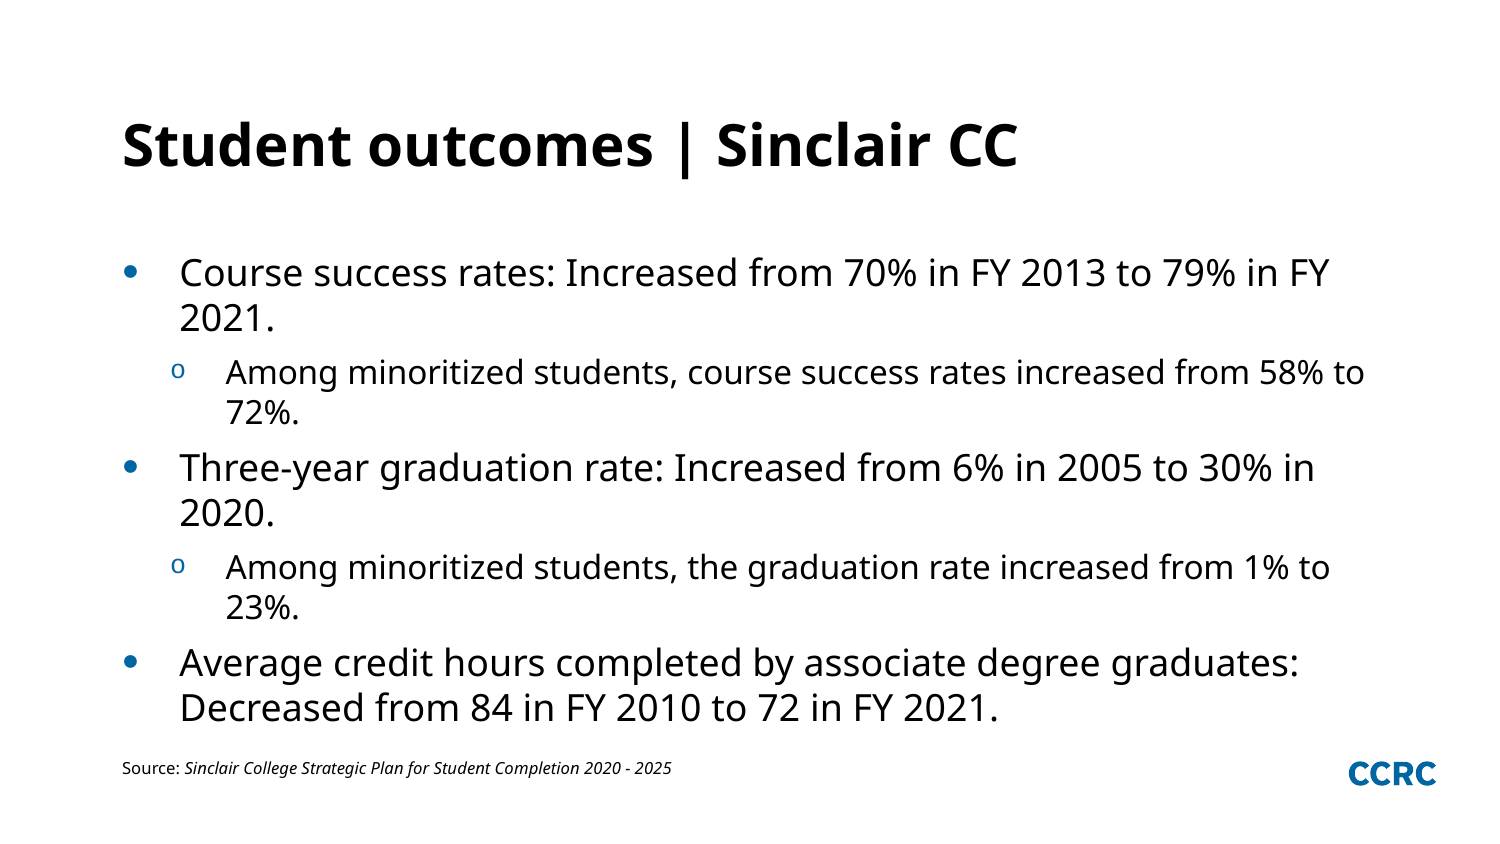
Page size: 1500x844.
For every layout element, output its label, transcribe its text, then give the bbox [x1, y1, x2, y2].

list Course success rates: Increased from 70% in FY 2013 to 79% in FY 2021. Among minoritized students, course success rates increased from 58% to 72%. Three-year graduation rate: Increased from 6% in 2005 to 30% in 2020. Among minoritized students, the graduation rate increased from 1% to 23%. Average credit hours completed by associate degree graduates: Decreased from 84 in FY 2010 to 72 in FY 2021. [107, 234, 1390, 715]
picture [1347, 761, 1438, 786]
text_box Source: Sinclair College Strategic Plan for Student Completion 2020 - 2025 [107, 750, 897, 786]
title Student outcomes | Sinclair CC [107, 93, 1390, 234]
